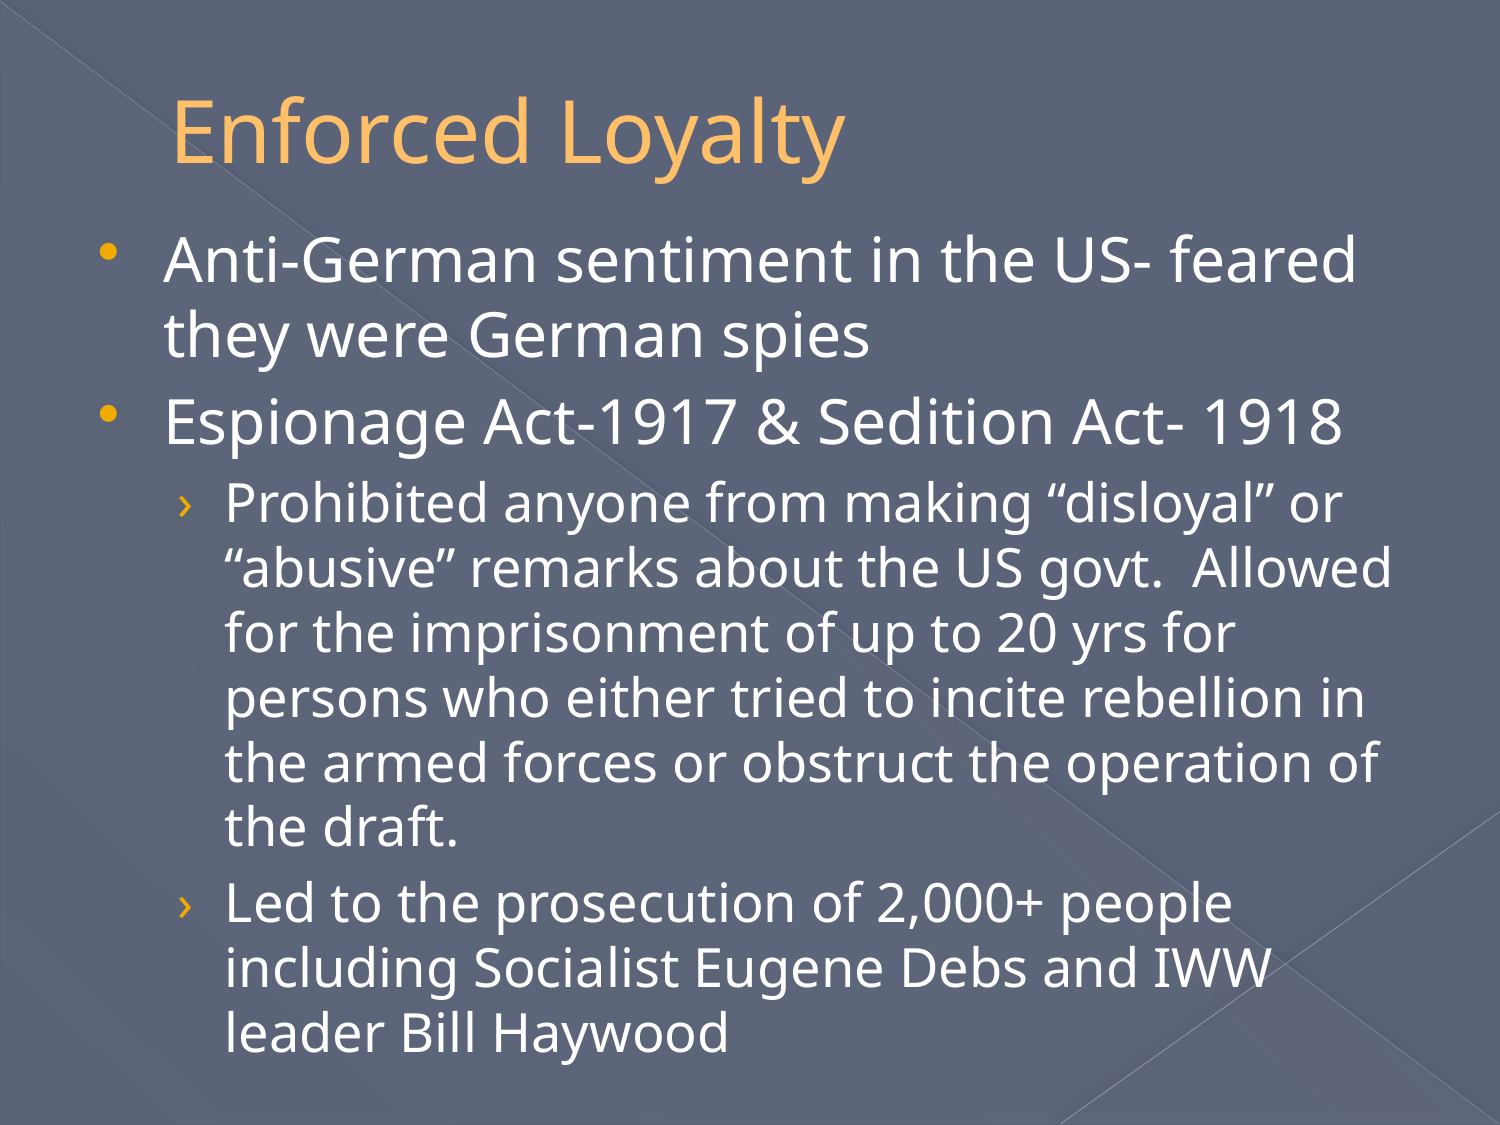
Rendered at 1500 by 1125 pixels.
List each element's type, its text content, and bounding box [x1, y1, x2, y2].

list Anti-German sentiment in the US- feared they were German spies Espionage Act-1917 & Sedition Act- 1918 Prohibited anyone from making “disloyal” or “abusive” remarks about the US govt. Allowed for the imprisonment of up to 20 yrs for persons who either tried to incite rebellion in the armed forces or obstruct the operation of the draft. Led to the prosecution of 2,000+ people including Socialist Eugene Debs and IWW leader Bill Haywood [75, 212, 1425, 1088]
title Enforced Loyalty [75, 43, 1425, 212]
